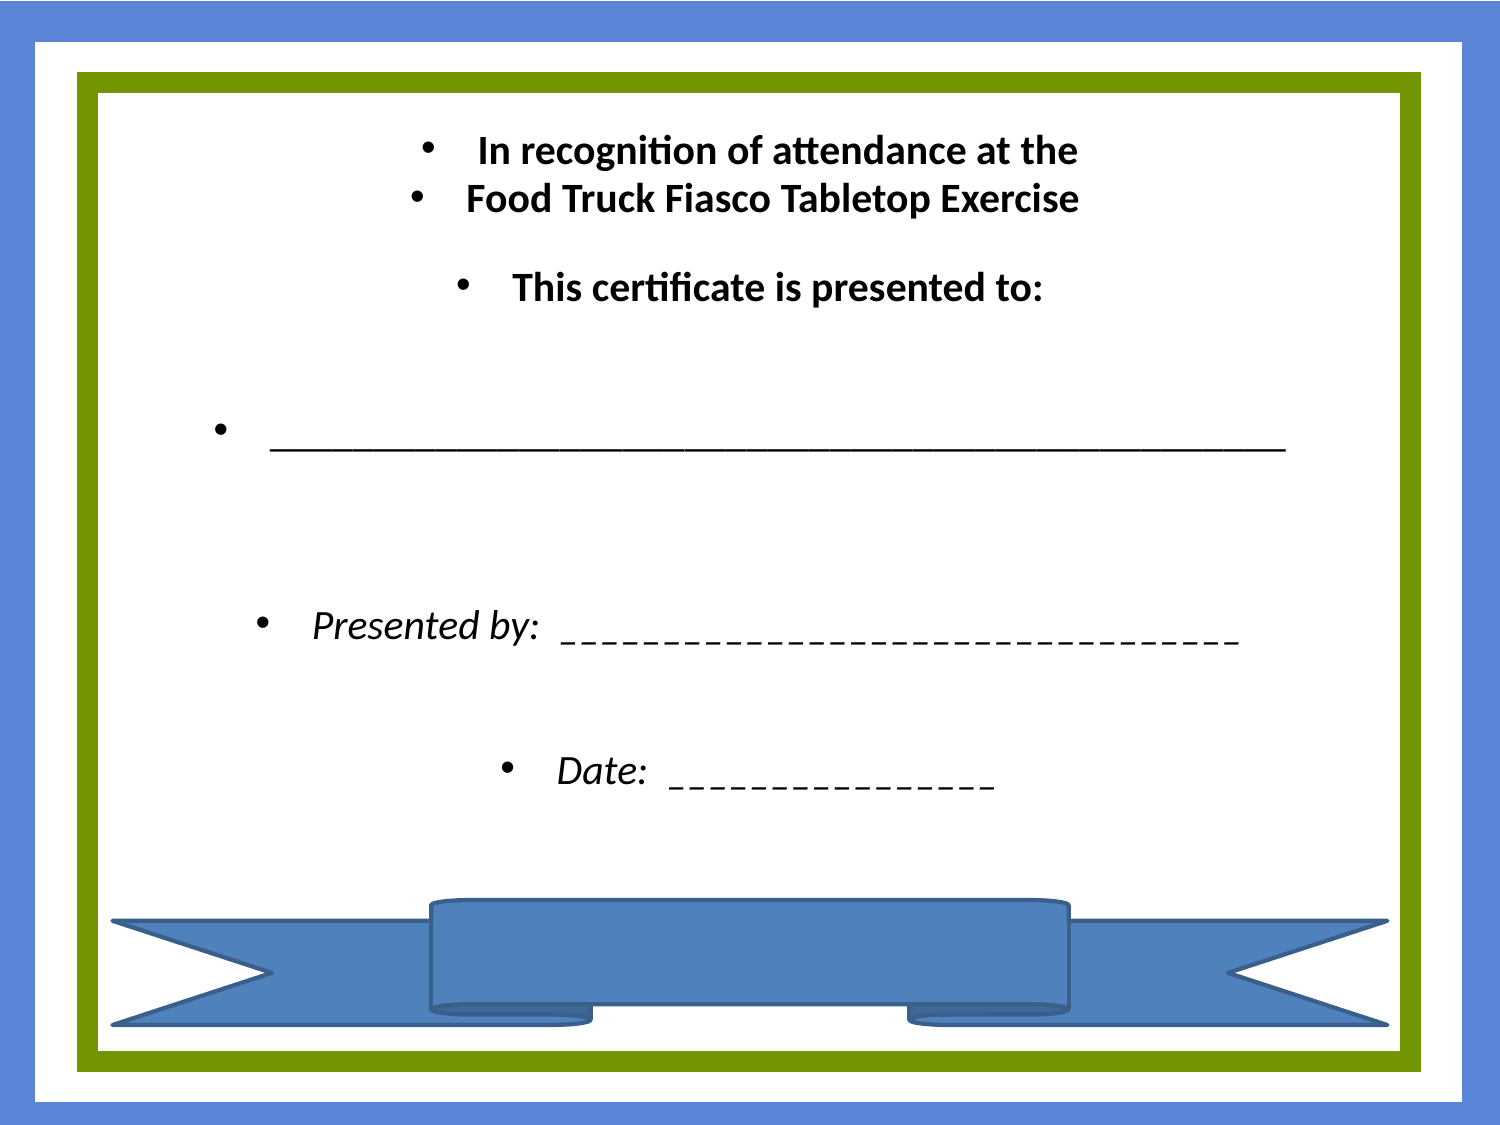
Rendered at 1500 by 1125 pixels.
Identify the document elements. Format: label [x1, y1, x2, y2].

text_box [86, 80, 1412, 1064]
text_box [110, 897, 1390, 1028]
text_box [12, 19, 1485, 1125]
